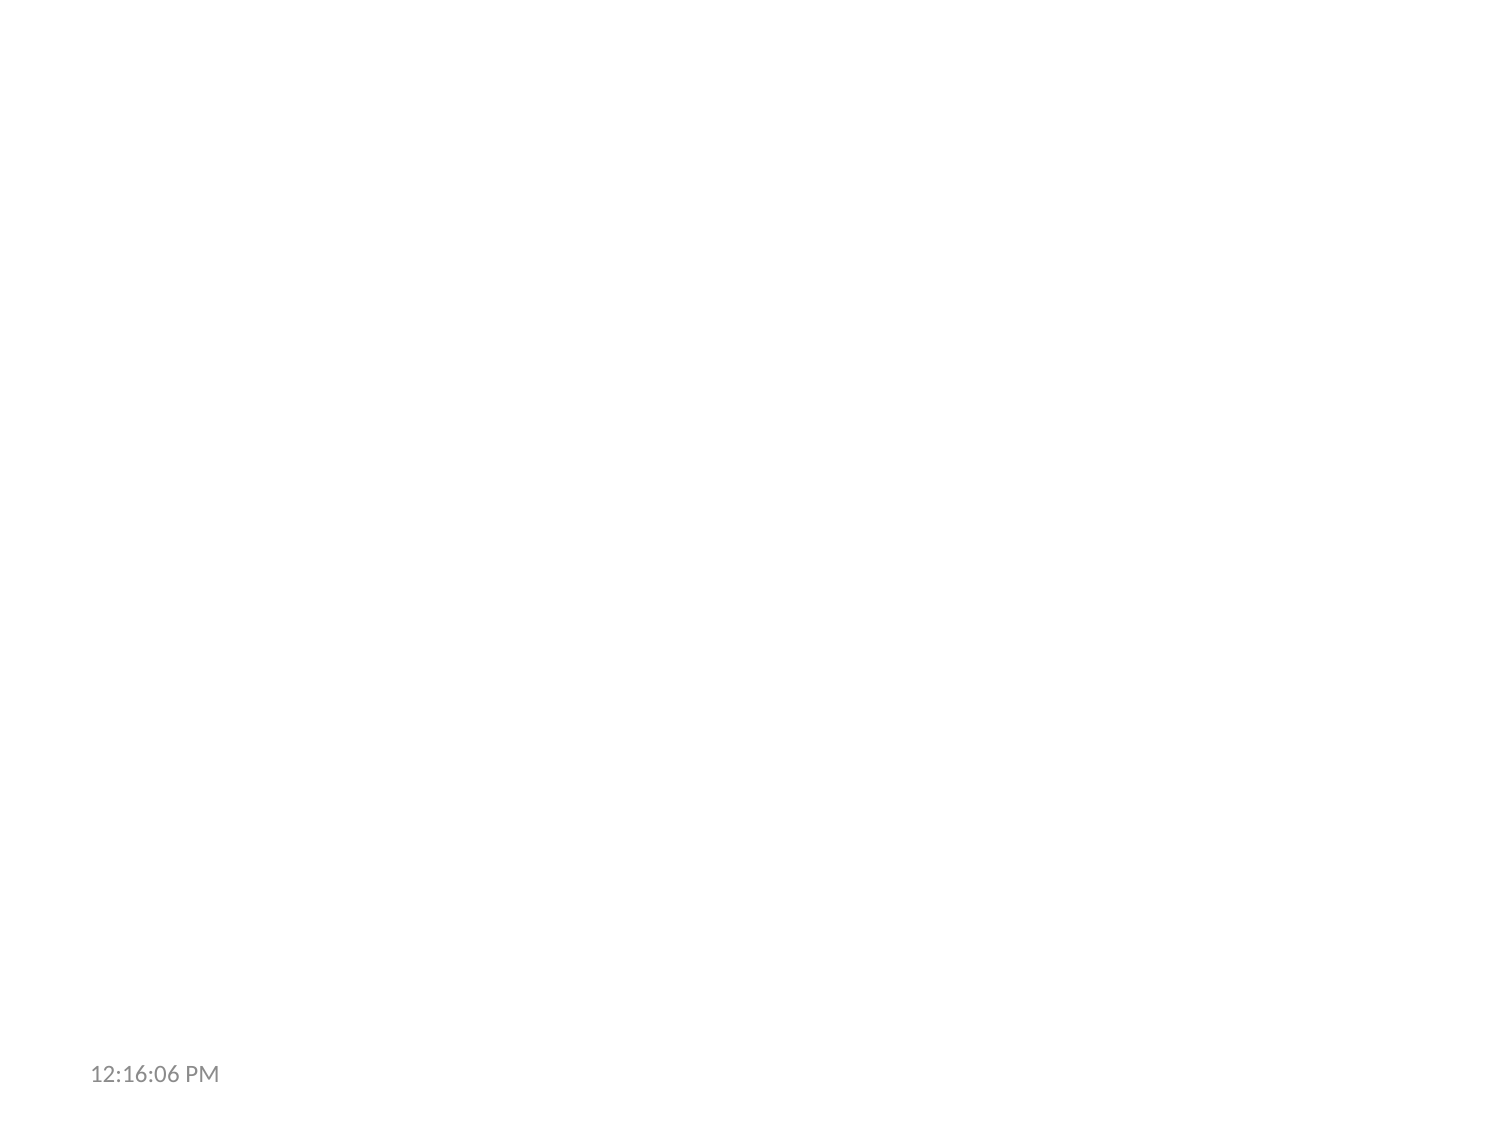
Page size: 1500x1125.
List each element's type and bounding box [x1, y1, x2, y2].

slide_number [75, 1042, 425, 1103]
